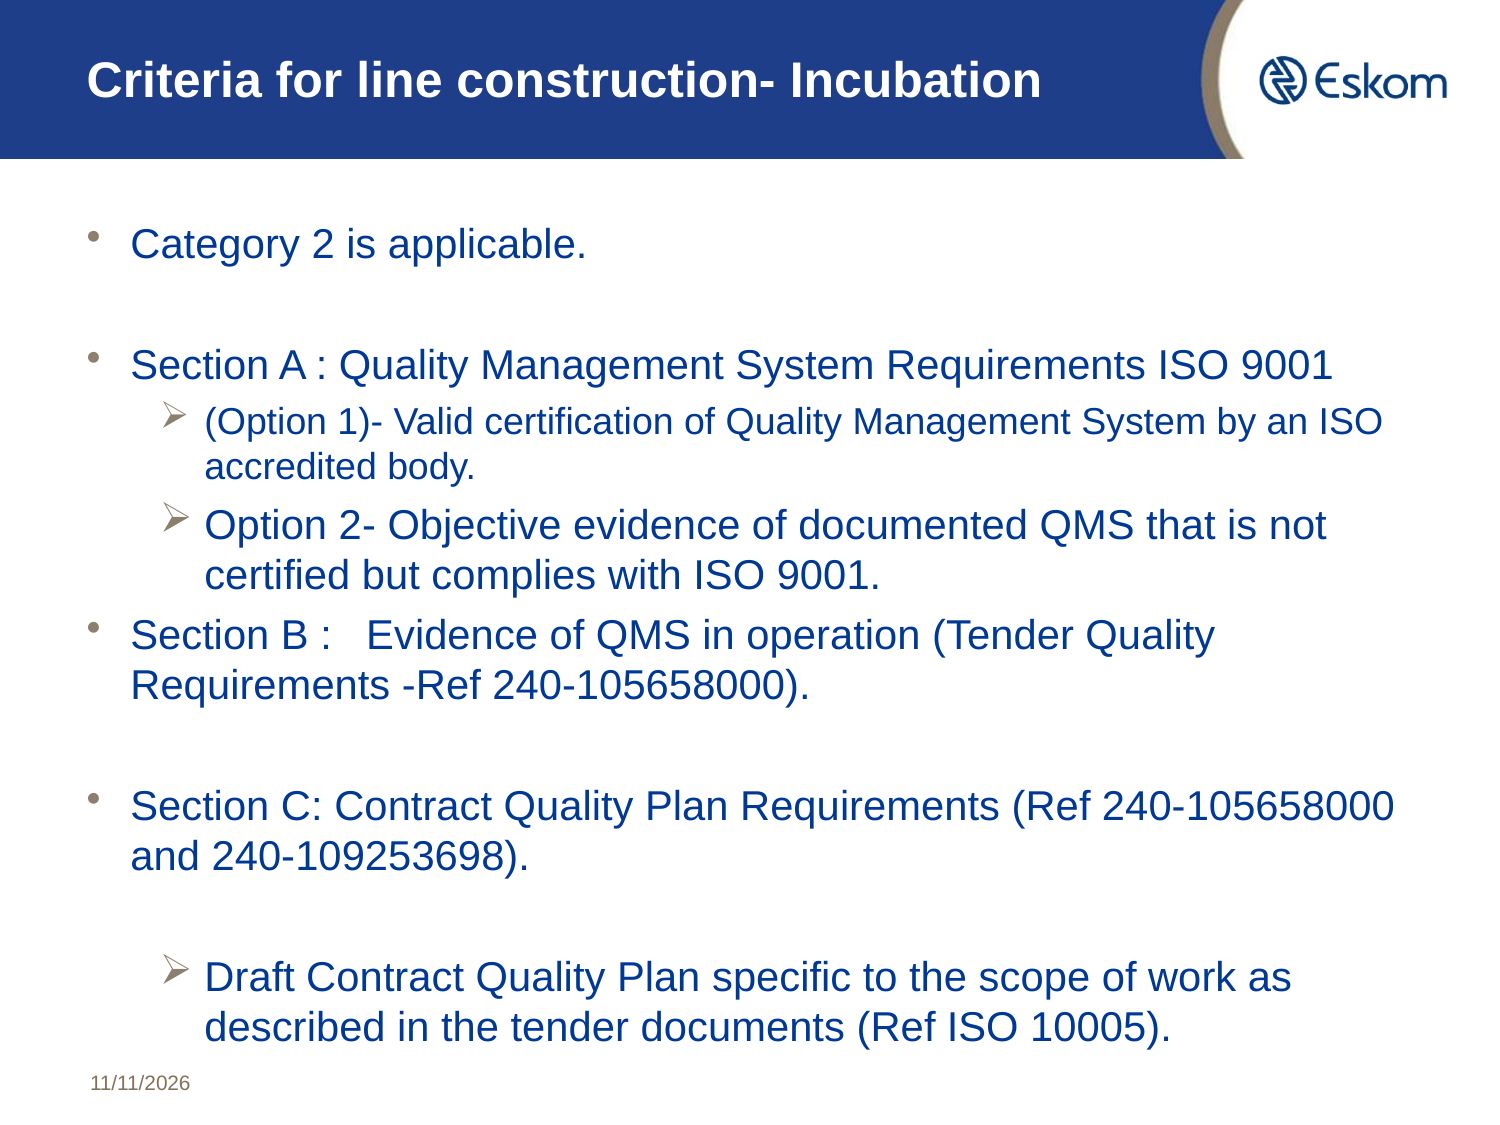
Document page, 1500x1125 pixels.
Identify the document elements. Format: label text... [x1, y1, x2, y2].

list Category 2 is applicable. Section A : Quality Management System Requirements ISO 9001 (Option 1)- Valid certification of Quality Management System by an ISO accredited body. Option 2- Objective evidence of documented QMS that is not certified but complies with ISO 9001. Section B : Evidence of QMS in operation (Tender Quality Requirements -Ref 240-105658000). Section C: Contract Quality Plan Requirements (Ref 240-105658000 and 240-109253698). Draft Contract Quality Plan specific to the scope of work as described in the tender documents (Ref ISO 10005). [71, 159, 1447, 1064]
title Criteria for line construction- Incubation [71, 27, 1199, 137]
picture [0, 0, 1246, 159]
picture [1257, 55, 1450, 105]
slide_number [75, 1058, 361, 1103]
